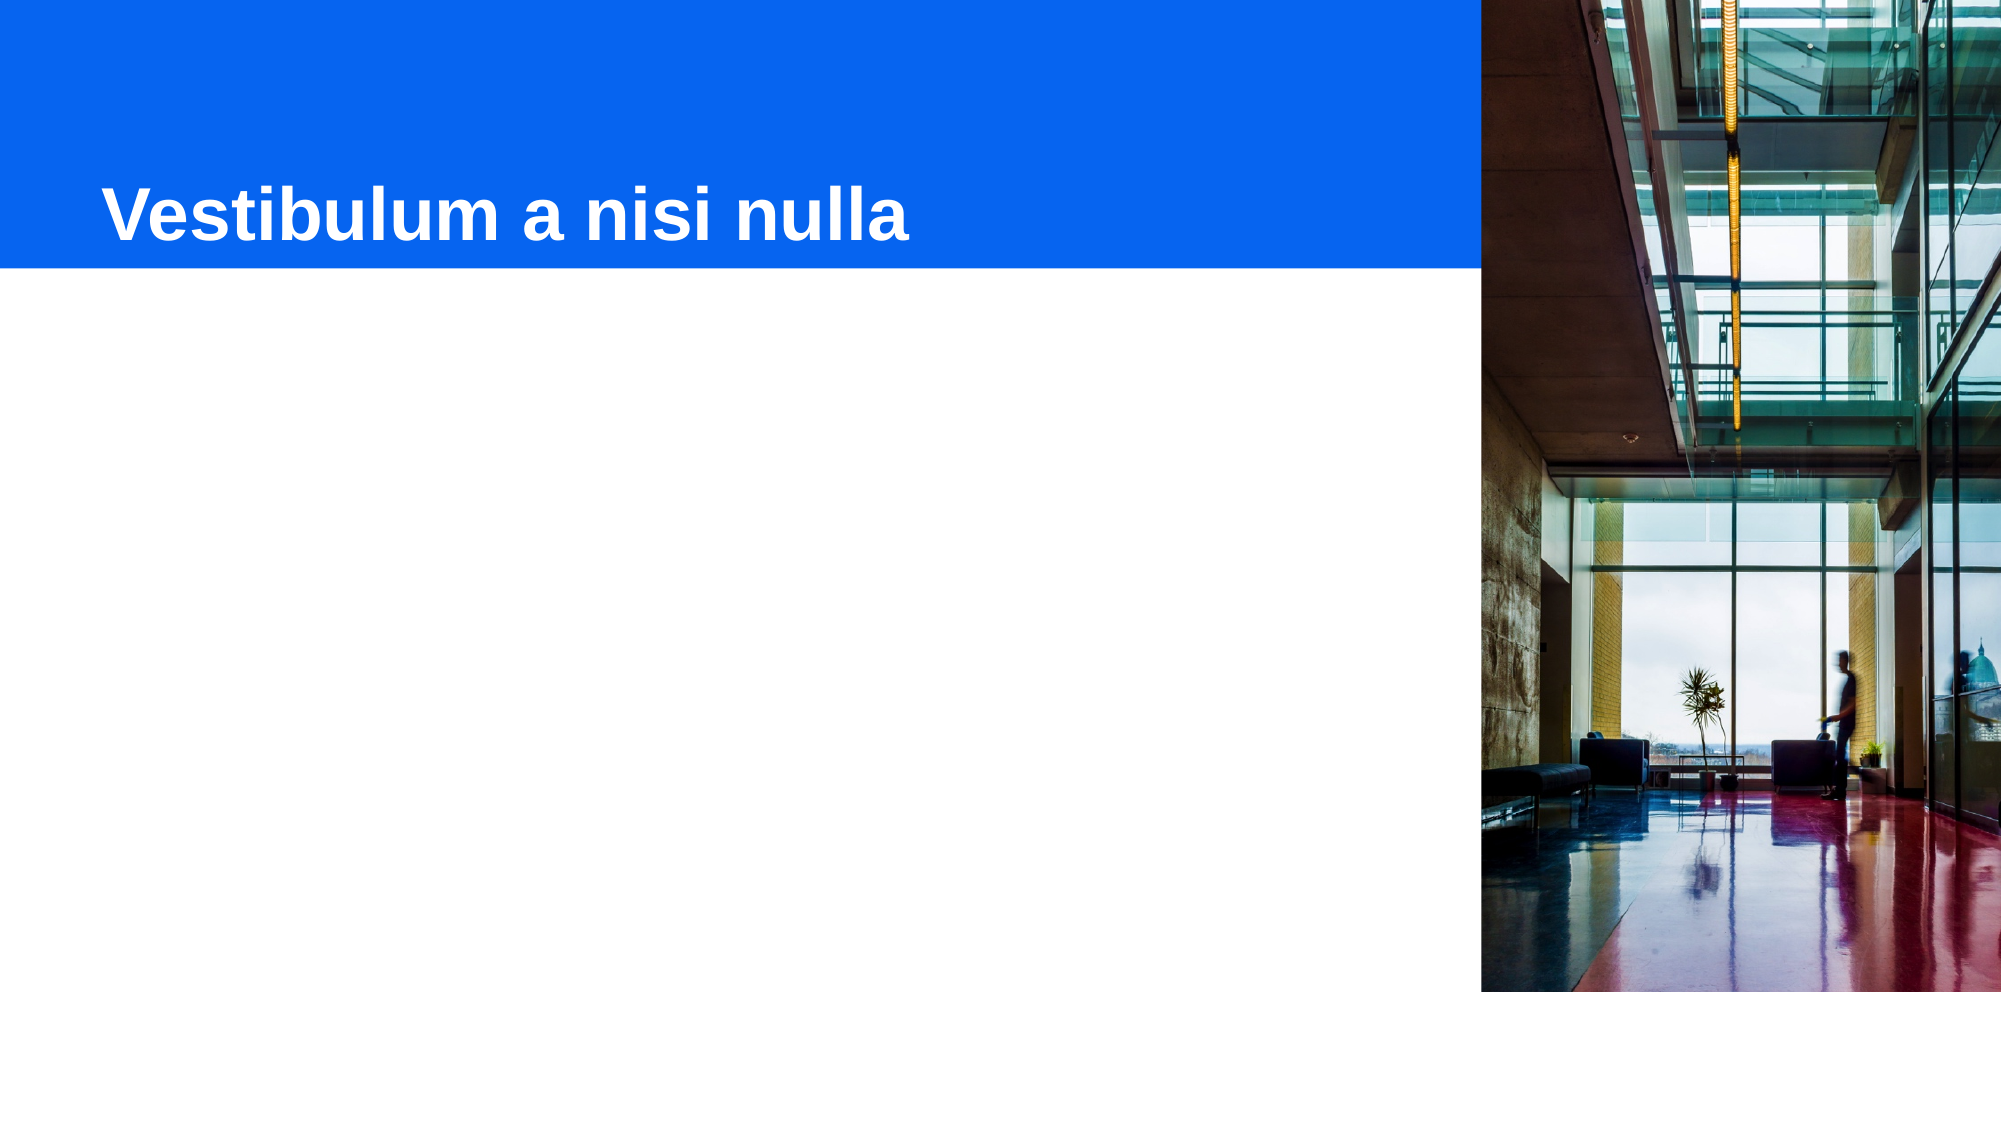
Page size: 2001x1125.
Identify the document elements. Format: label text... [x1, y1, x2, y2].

picture [1481, 0, 2001, 992]
title Vestibulum a nisi nulla [93, 0, 1472, 265]
